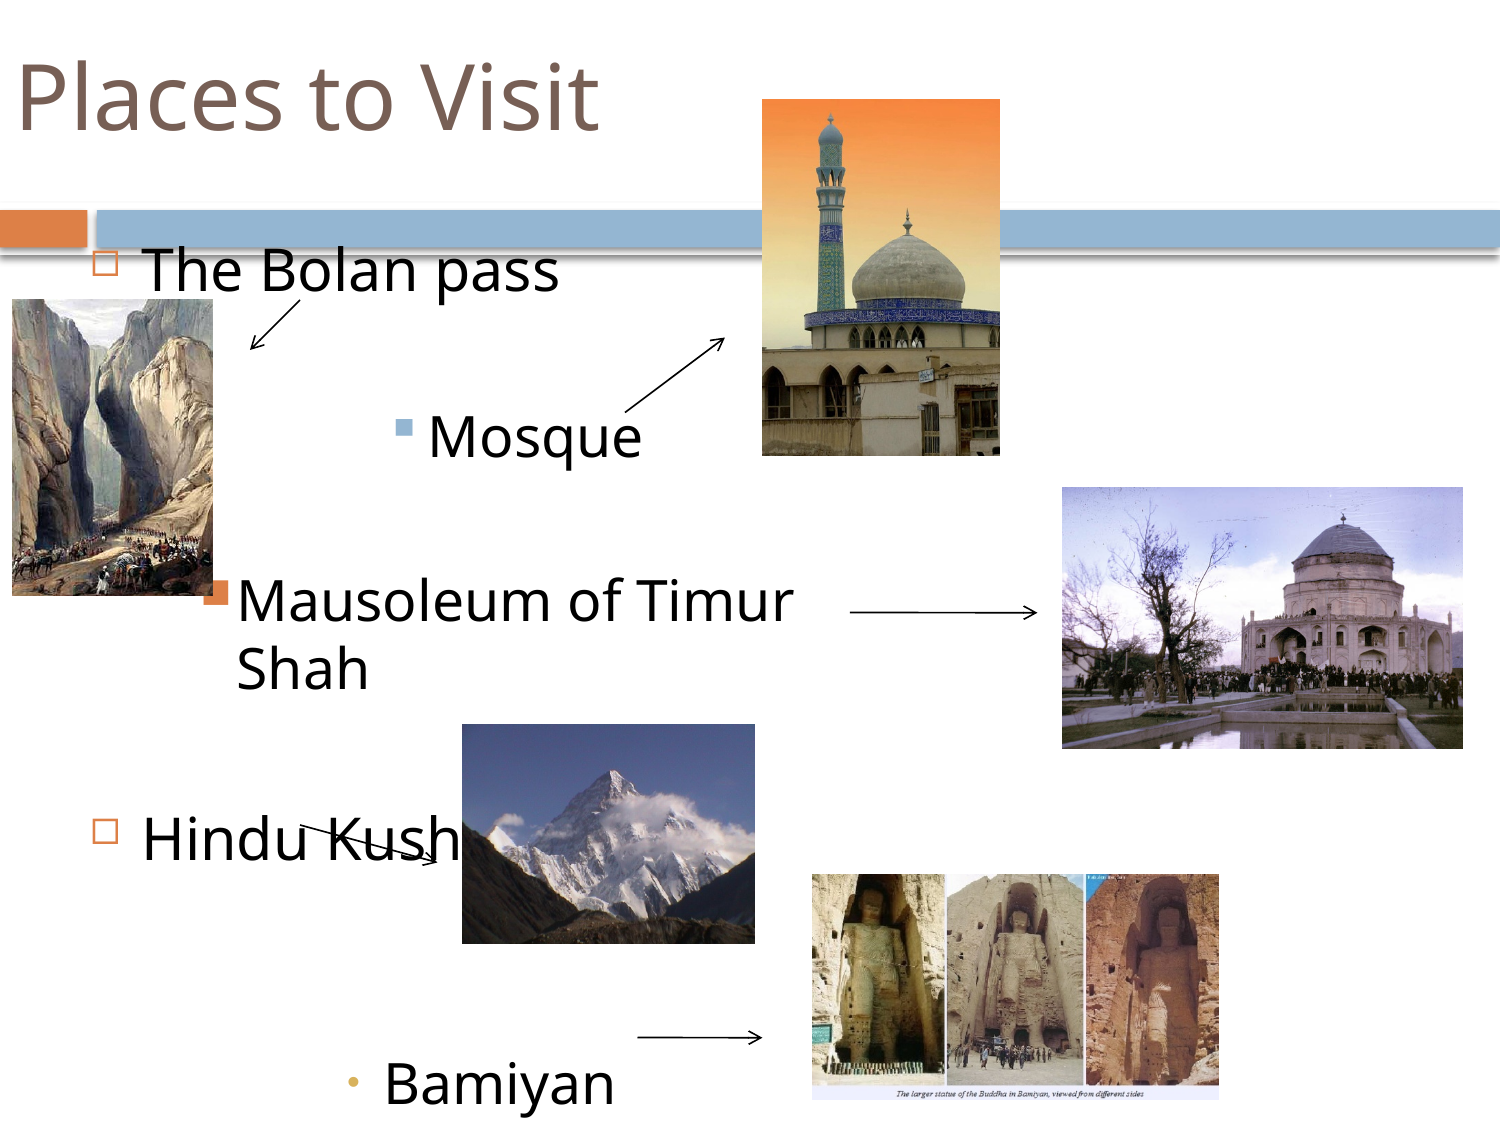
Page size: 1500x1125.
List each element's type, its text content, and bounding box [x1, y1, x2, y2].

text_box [299, 824, 438, 863]
list The Bolan pass Mosque Mausoleum of Timur Shah Hindu Kush Bamiyan [75, 224, 888, 1125]
picture [1062, 487, 1463, 749]
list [812, 874, 1219, 1101]
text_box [624, 337, 726, 413]
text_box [249, 299, 301, 351]
picture [762, 99, 1001, 457]
picture [462, 724, 755, 944]
picture [12, 299, 213, 596]
title Places to Visit [0, 0, 1350, 188]
